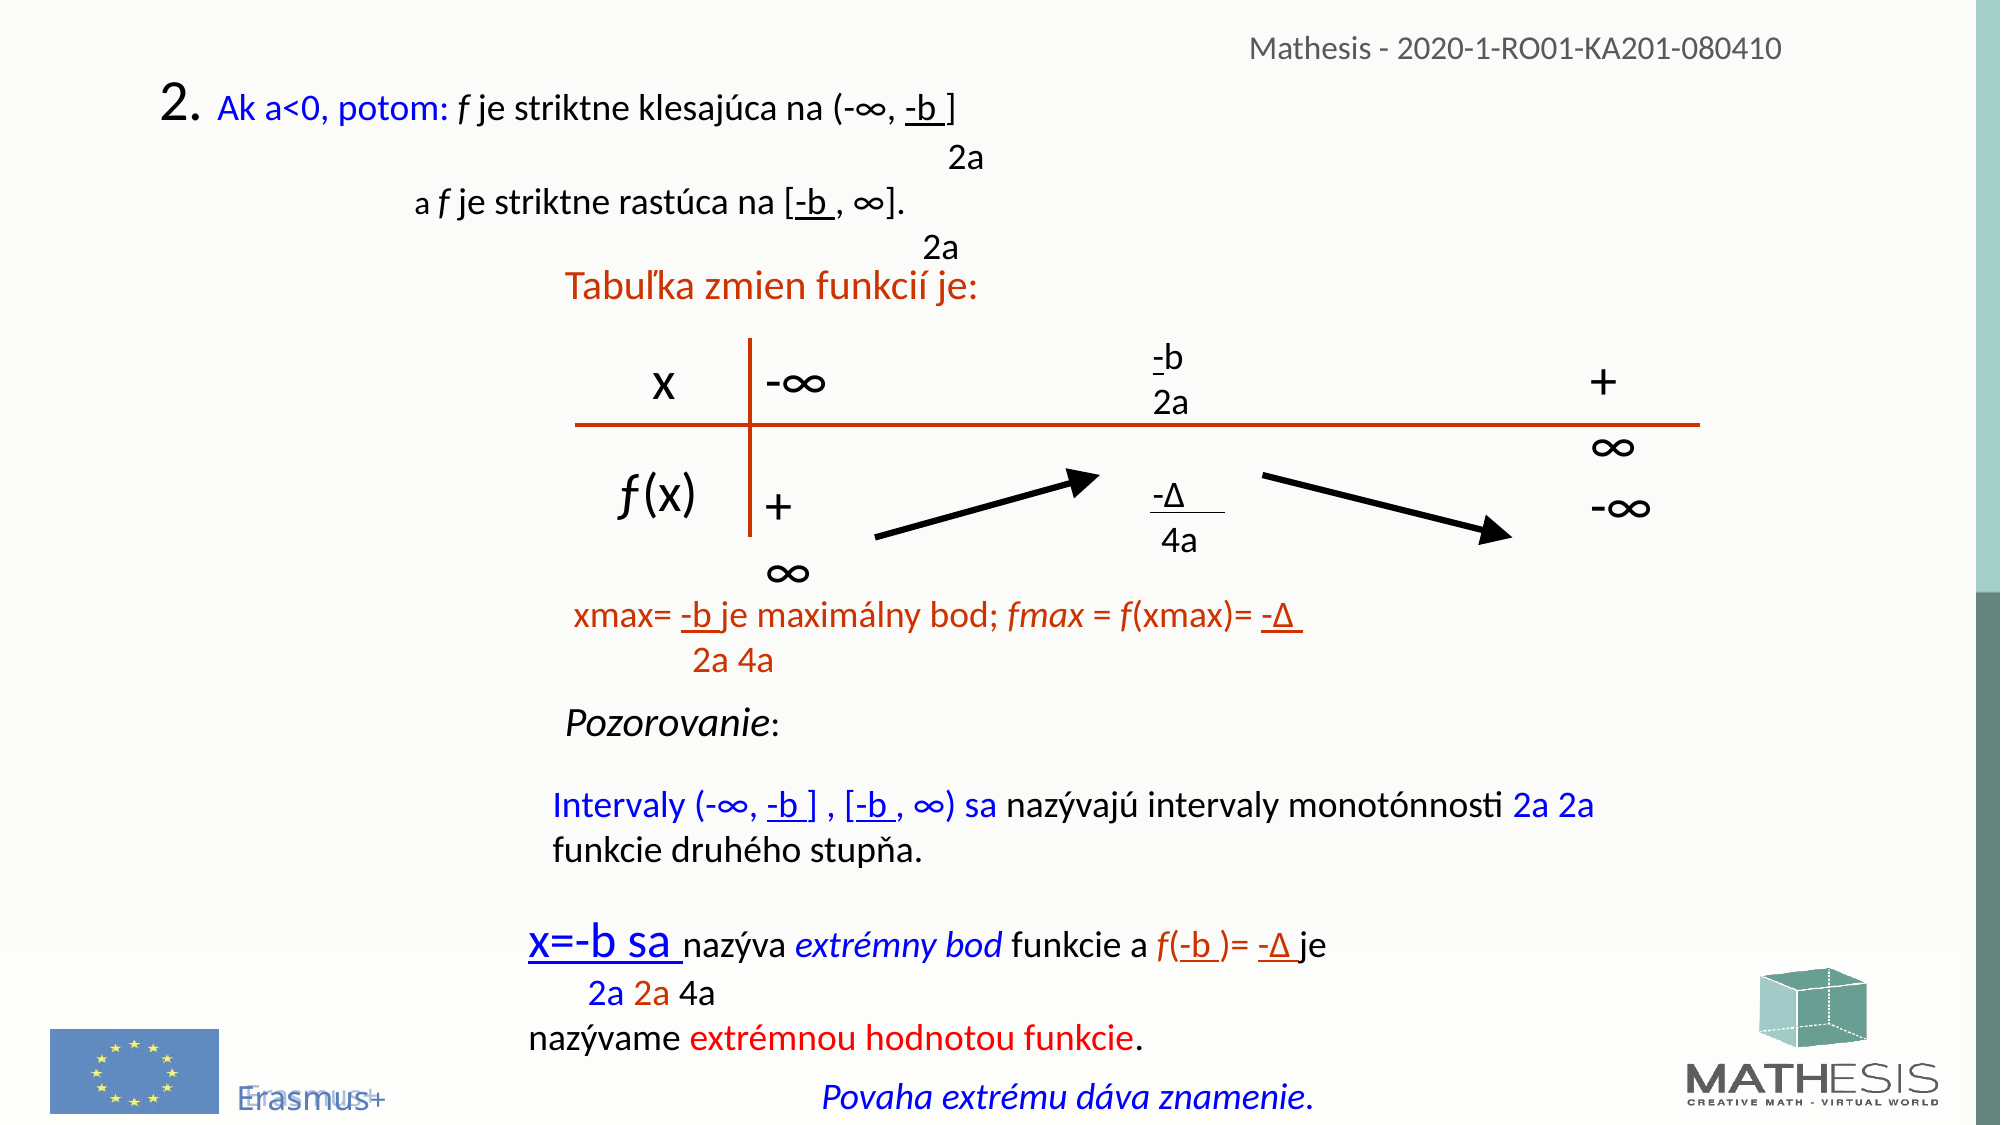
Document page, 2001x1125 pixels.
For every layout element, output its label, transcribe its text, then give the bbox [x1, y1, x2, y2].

text_box Pozorovanie: [549, 687, 859, 749]
text_box -∞ [1574, 462, 1677, 537]
text_box Tabuľka zmien funkcií je: [549, 249, 1182, 315]
text_box x=-b sa nazýva extrémny bod funkcie a f(-b )= -Δ je 2a 2a 4a nazývame extrémnou hodnotou funkcie. [513, 899, 1750, 1066]
text_box x [637, 337, 700, 418]
text_box Δ>0 [1664, 928, 1961, 1125]
text_box xmax= -b je maximálny bod; fmax = f(xmax)= -Δ 2a 4a [549, 537, 1713, 733]
text_box ƒ(x) [599, 449, 734, 531]
text_box -b 2a [1137, 324, 1236, 424]
text_box +∞ [1574, 337, 1677, 418]
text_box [1137, 462, 1262, 568]
text_box Δ>0 [50, 1029, 219, 1114]
text_box Povaha extrému dáva znamenie. [513, 1064, 1624, 1125]
text_box 2. Ak a<0, potom: f je striktne klesajúca na (-∞, -b ] 2a a f je striktne rastúca na [-b , ∞]. 2a [144, 54, 1255, 275]
text_box Δ>0 [1976, 0, 2000, 1125]
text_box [1262, 474, 1513, 538]
text_box -∞ [751, 337, 852, 418]
text_box Intervaly (-∞, -b ] , [-b , ∞) sa nazývajú intervaly monotónnosti 2a 2a funkcie druhého stupňa. [537, 749, 1677, 899]
text_box +∞ [754, 462, 852, 537]
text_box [874, 474, 1101, 538]
